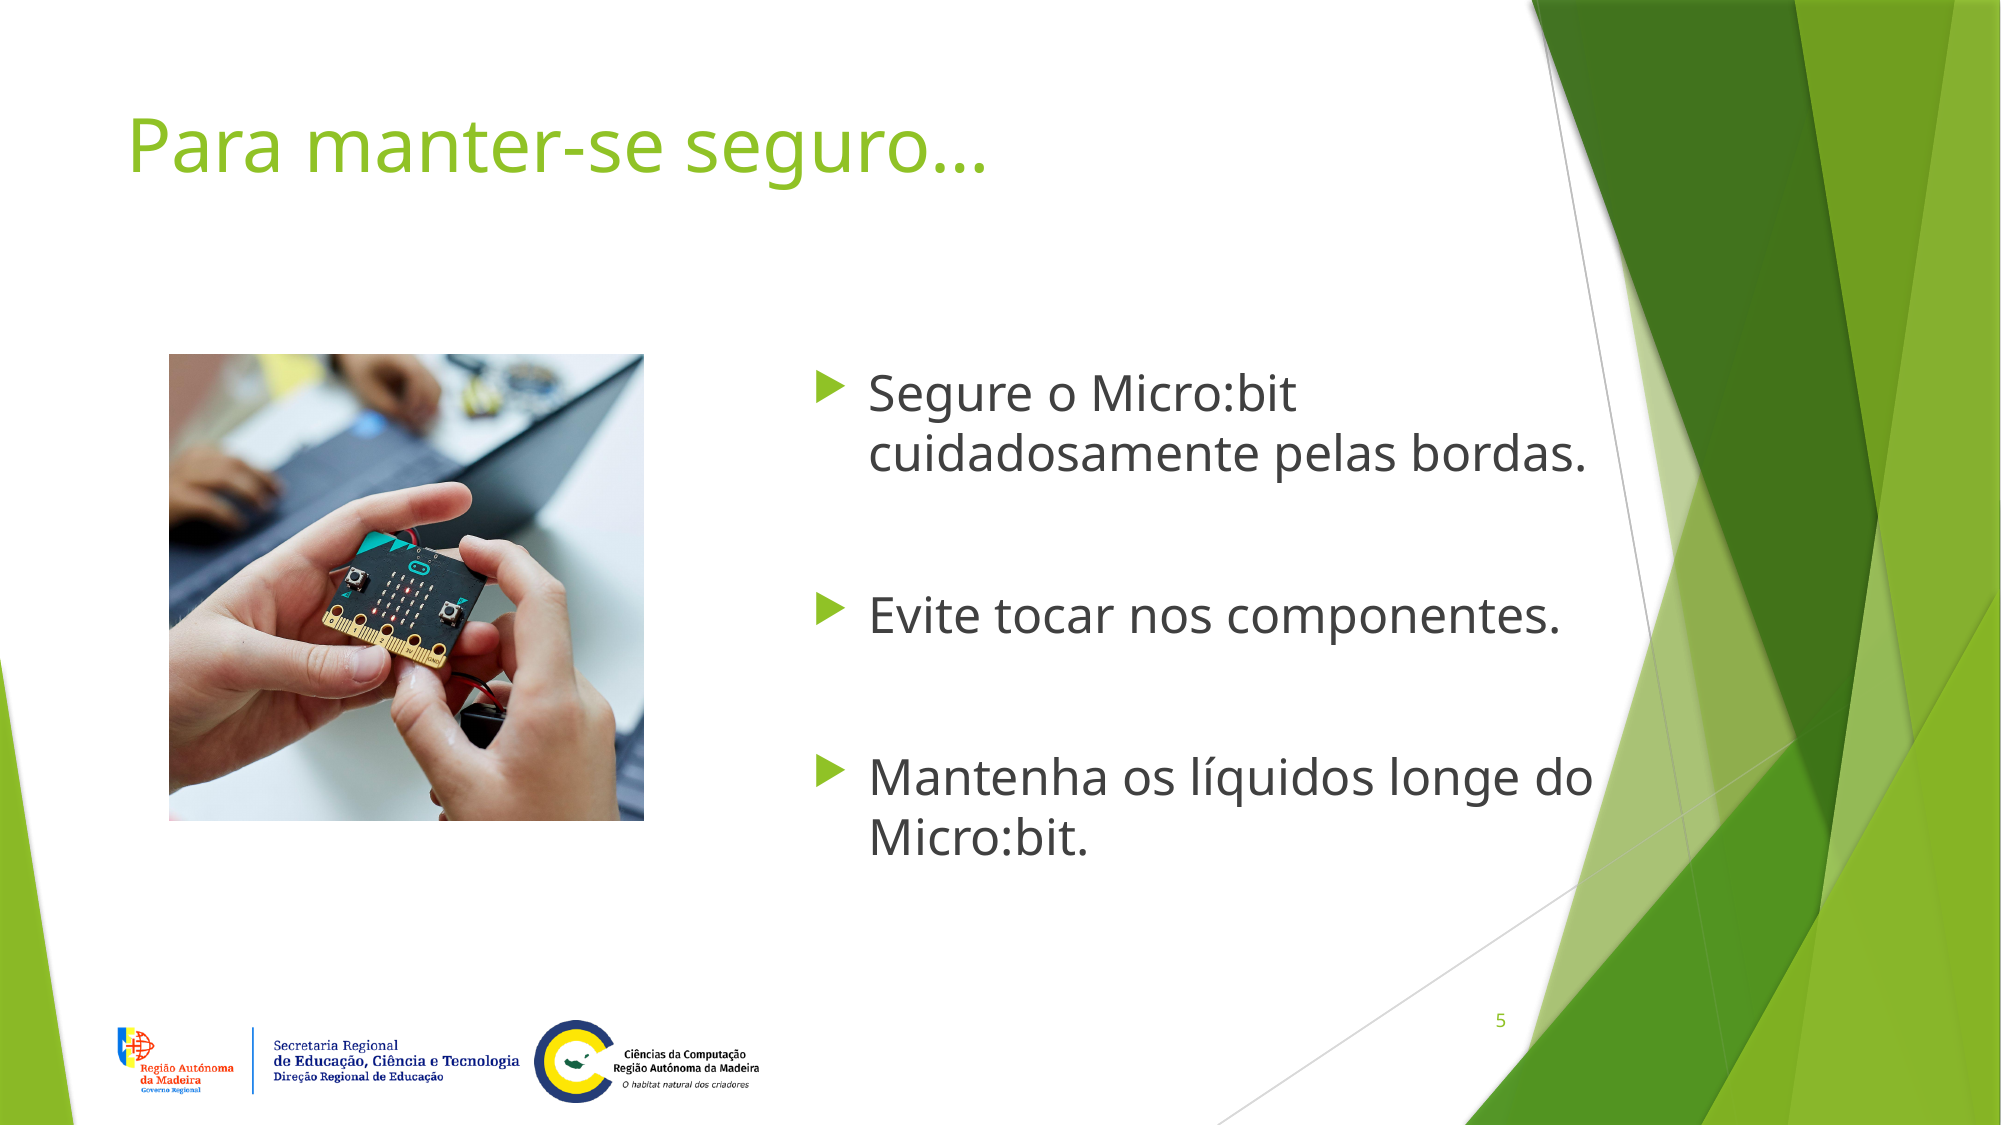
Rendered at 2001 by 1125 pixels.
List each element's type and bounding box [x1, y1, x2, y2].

text_box [110, 1020, 759, 1103]
text_box [0, 0, 2000, 1125]
picture [169, 353, 644, 822]
